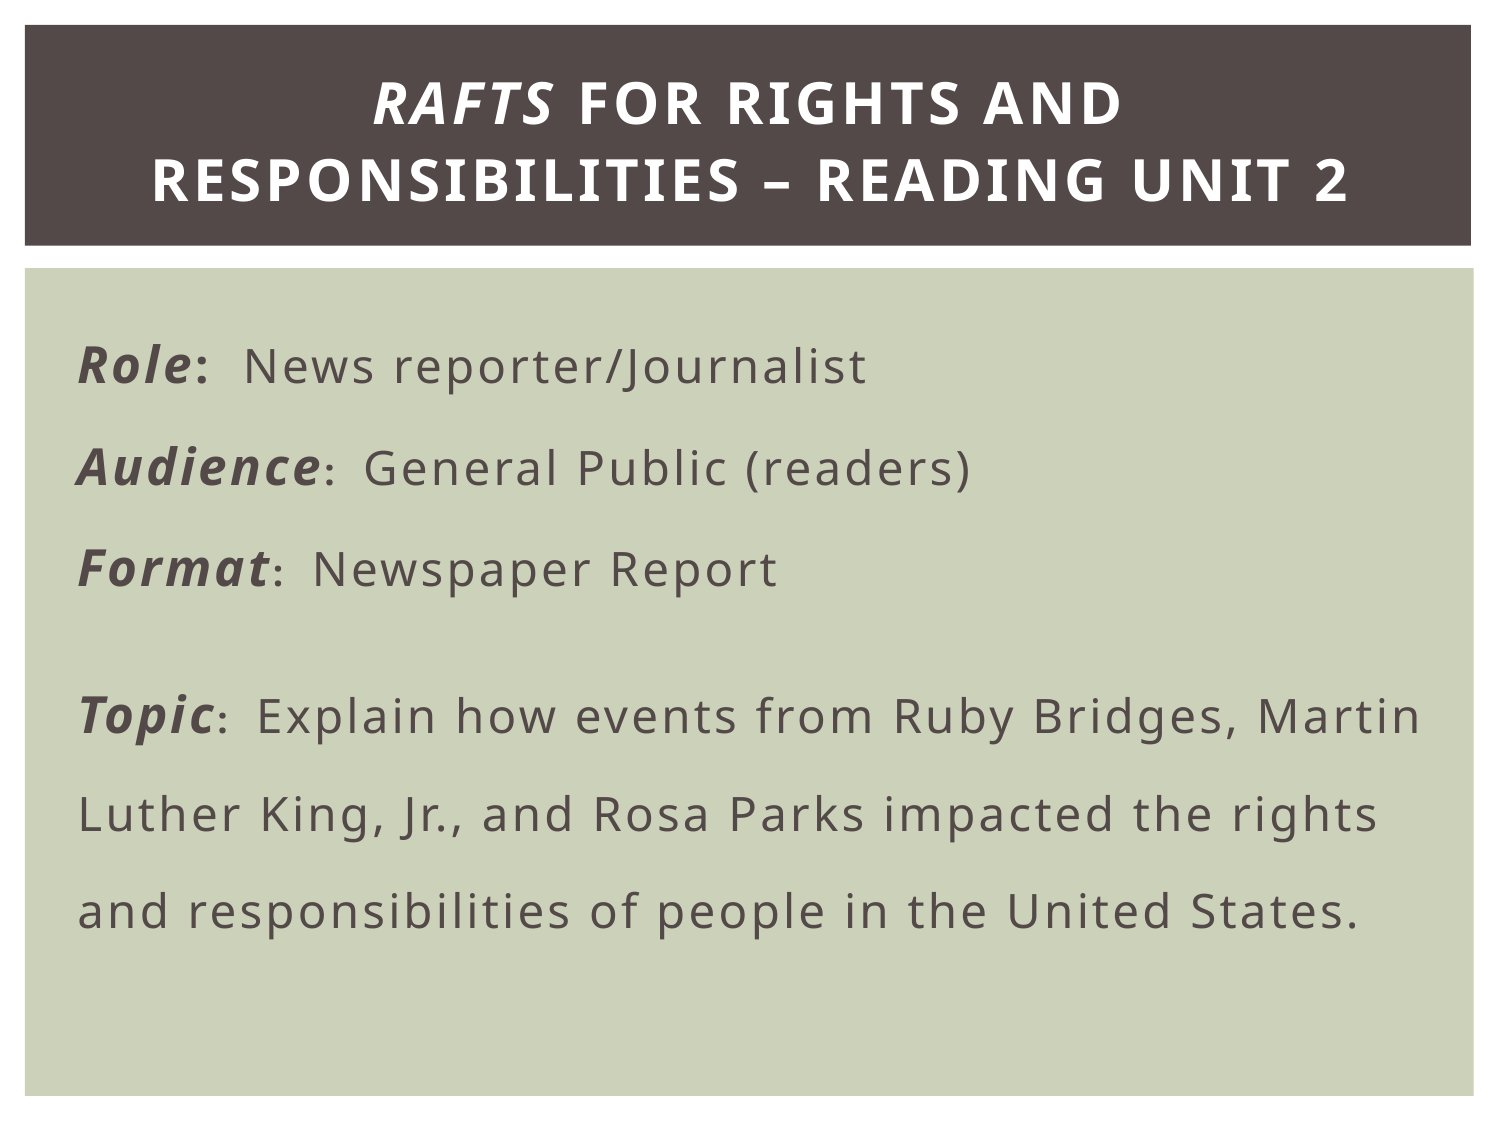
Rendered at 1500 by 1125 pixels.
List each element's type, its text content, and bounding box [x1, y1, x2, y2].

list Role: News reporter/Journalist Audience: General Public (readers) Format: Newspaper Report Topic: Explain how events from Ruby Bridges, Martin Luther King, Jr., and Rosa Parks impacted the rights and responsibilities of people in the United States. [62, 281, 1442, 1088]
title Rafts for Rights and Responsibilities – Reading Unit 2 [62, 50, 1438, 223]
